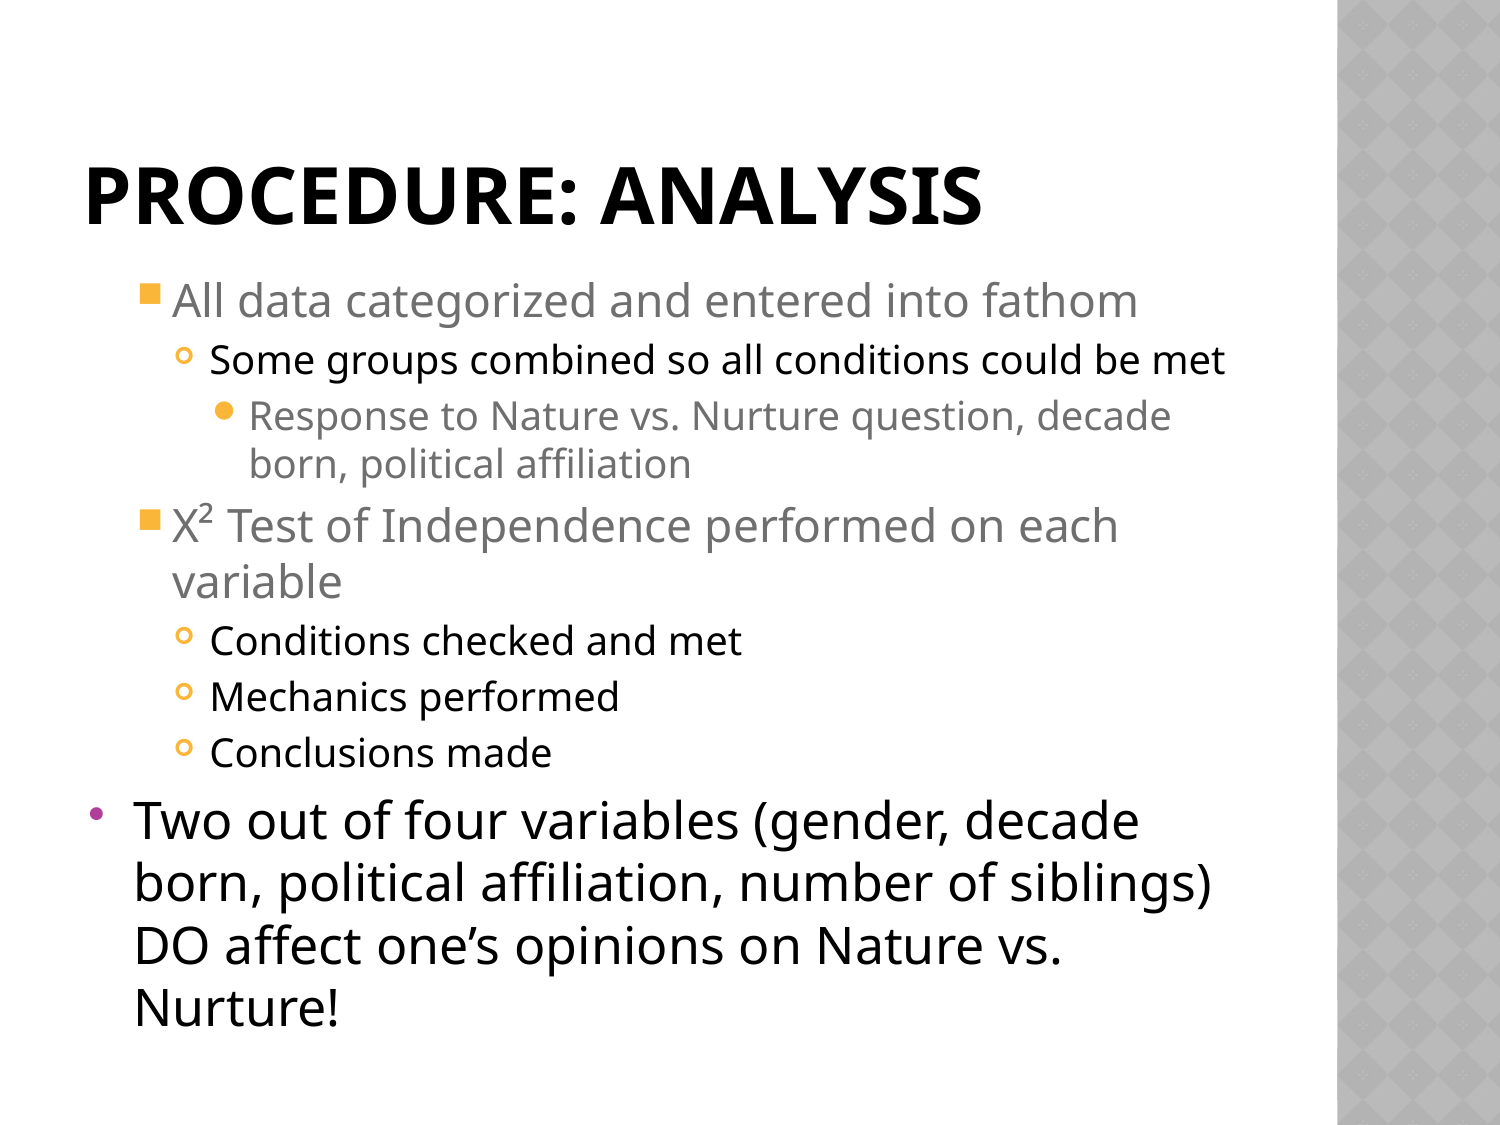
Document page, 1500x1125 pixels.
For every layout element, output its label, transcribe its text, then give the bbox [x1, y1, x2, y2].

list All data categorized and entered into fathom Some groups combined so all conditions could be met Response to Nature vs. Nurture question, decade born, political affiliation X² Test of Independence performed on each variable Conditions checked and met Mechanics performed Conclusions made Two out of four variables (gender, decade born, political affiliation, number of siblings) DO affect one’s opinions on Nature vs. Nurture! [74, 263, 1263, 1060]
title Procedure: analysis [75, 52, 1263, 240]
